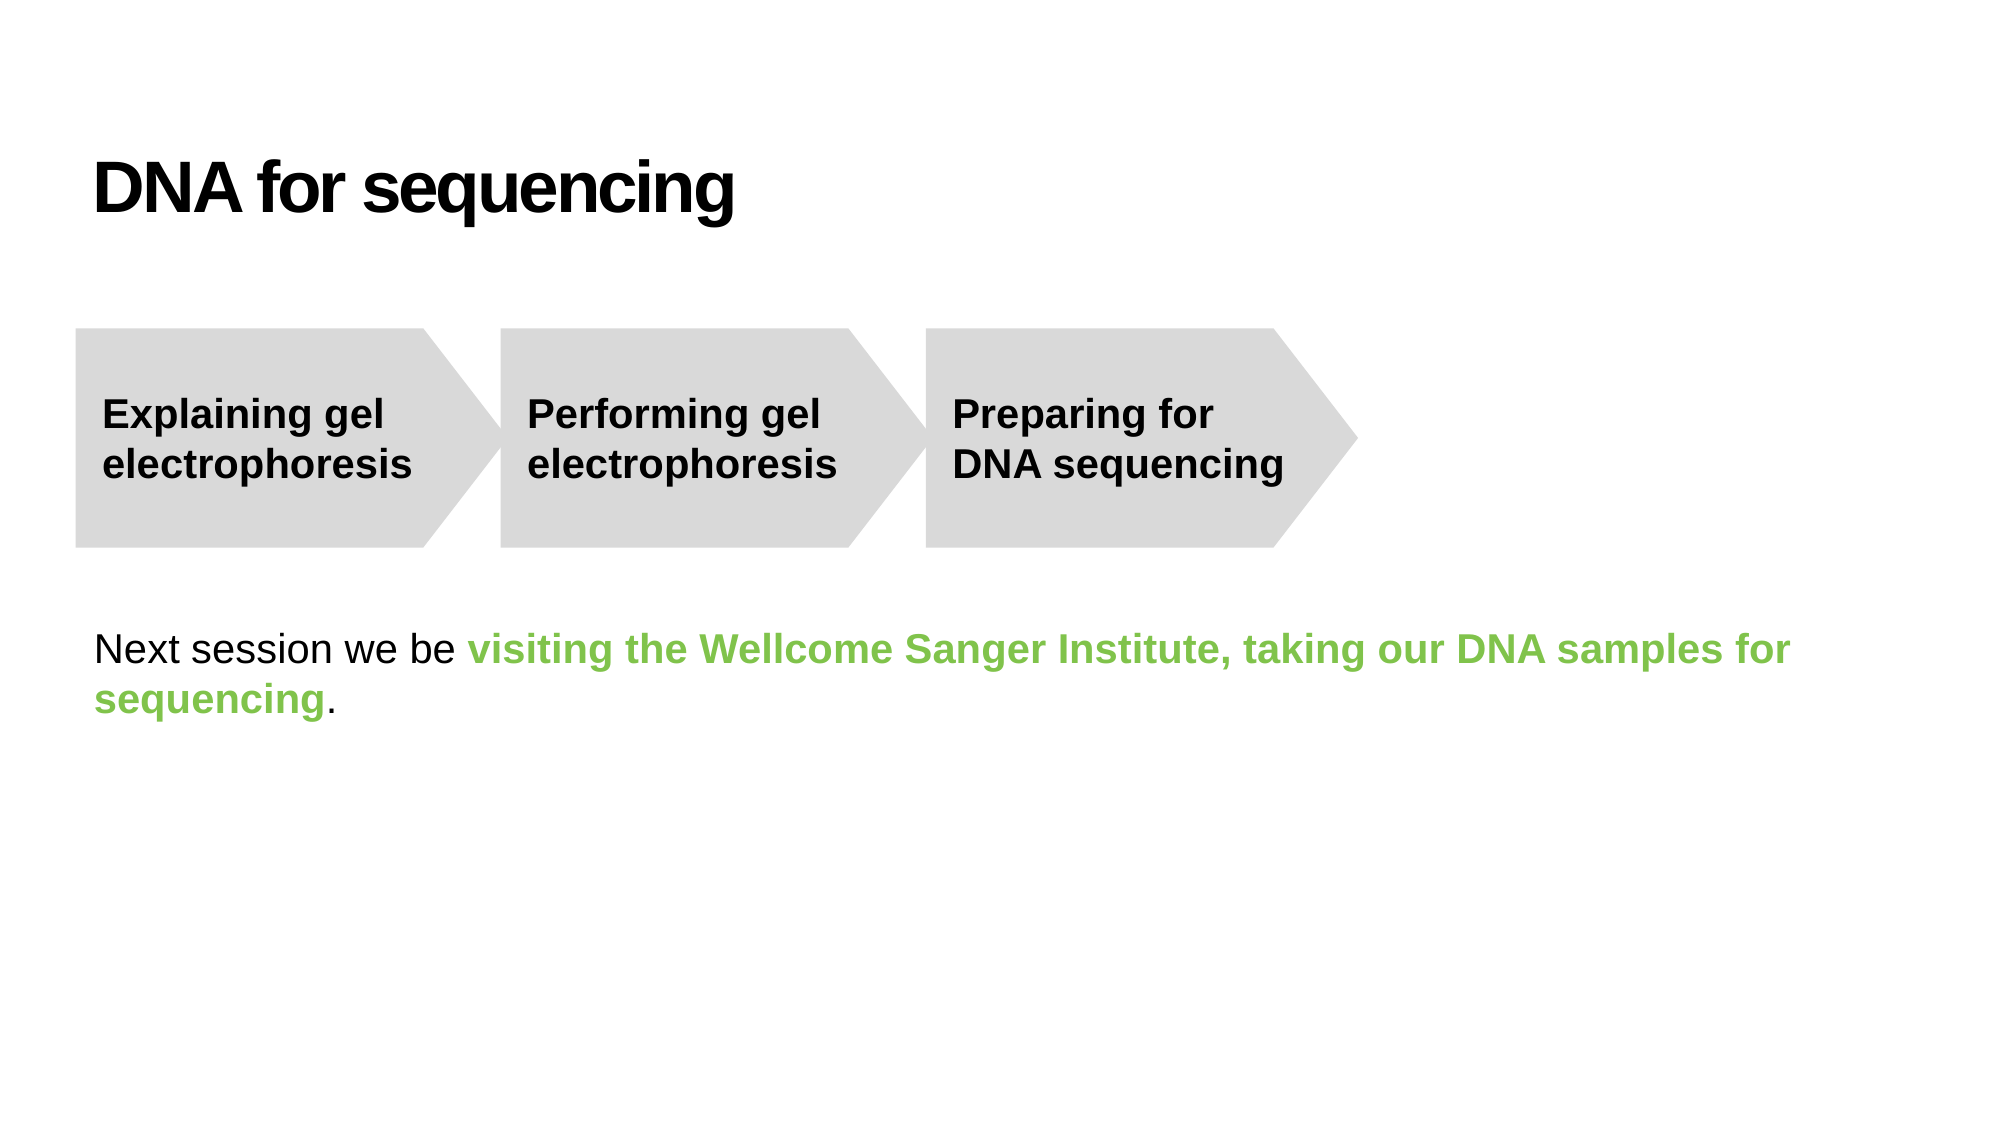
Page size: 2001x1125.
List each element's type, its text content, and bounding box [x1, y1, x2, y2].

list Next session we be visiting the Wellcome Sanger Institute, taking our DNA samples for sequencing. [78, 607, 1956, 1030]
text_box [502, 330, 927, 546]
text_box [927, 330, 1356, 546]
text_box [77, 330, 502, 546]
text_box Explaining gel electrophoresis [87, 379, 450, 495]
title DNA for sequencing [77, 156, 1922, 313]
text_box Preparing for DNA sequencing [937, 379, 1301, 495]
text_box Performing gel electrophoresis [512, 379, 876, 495]
